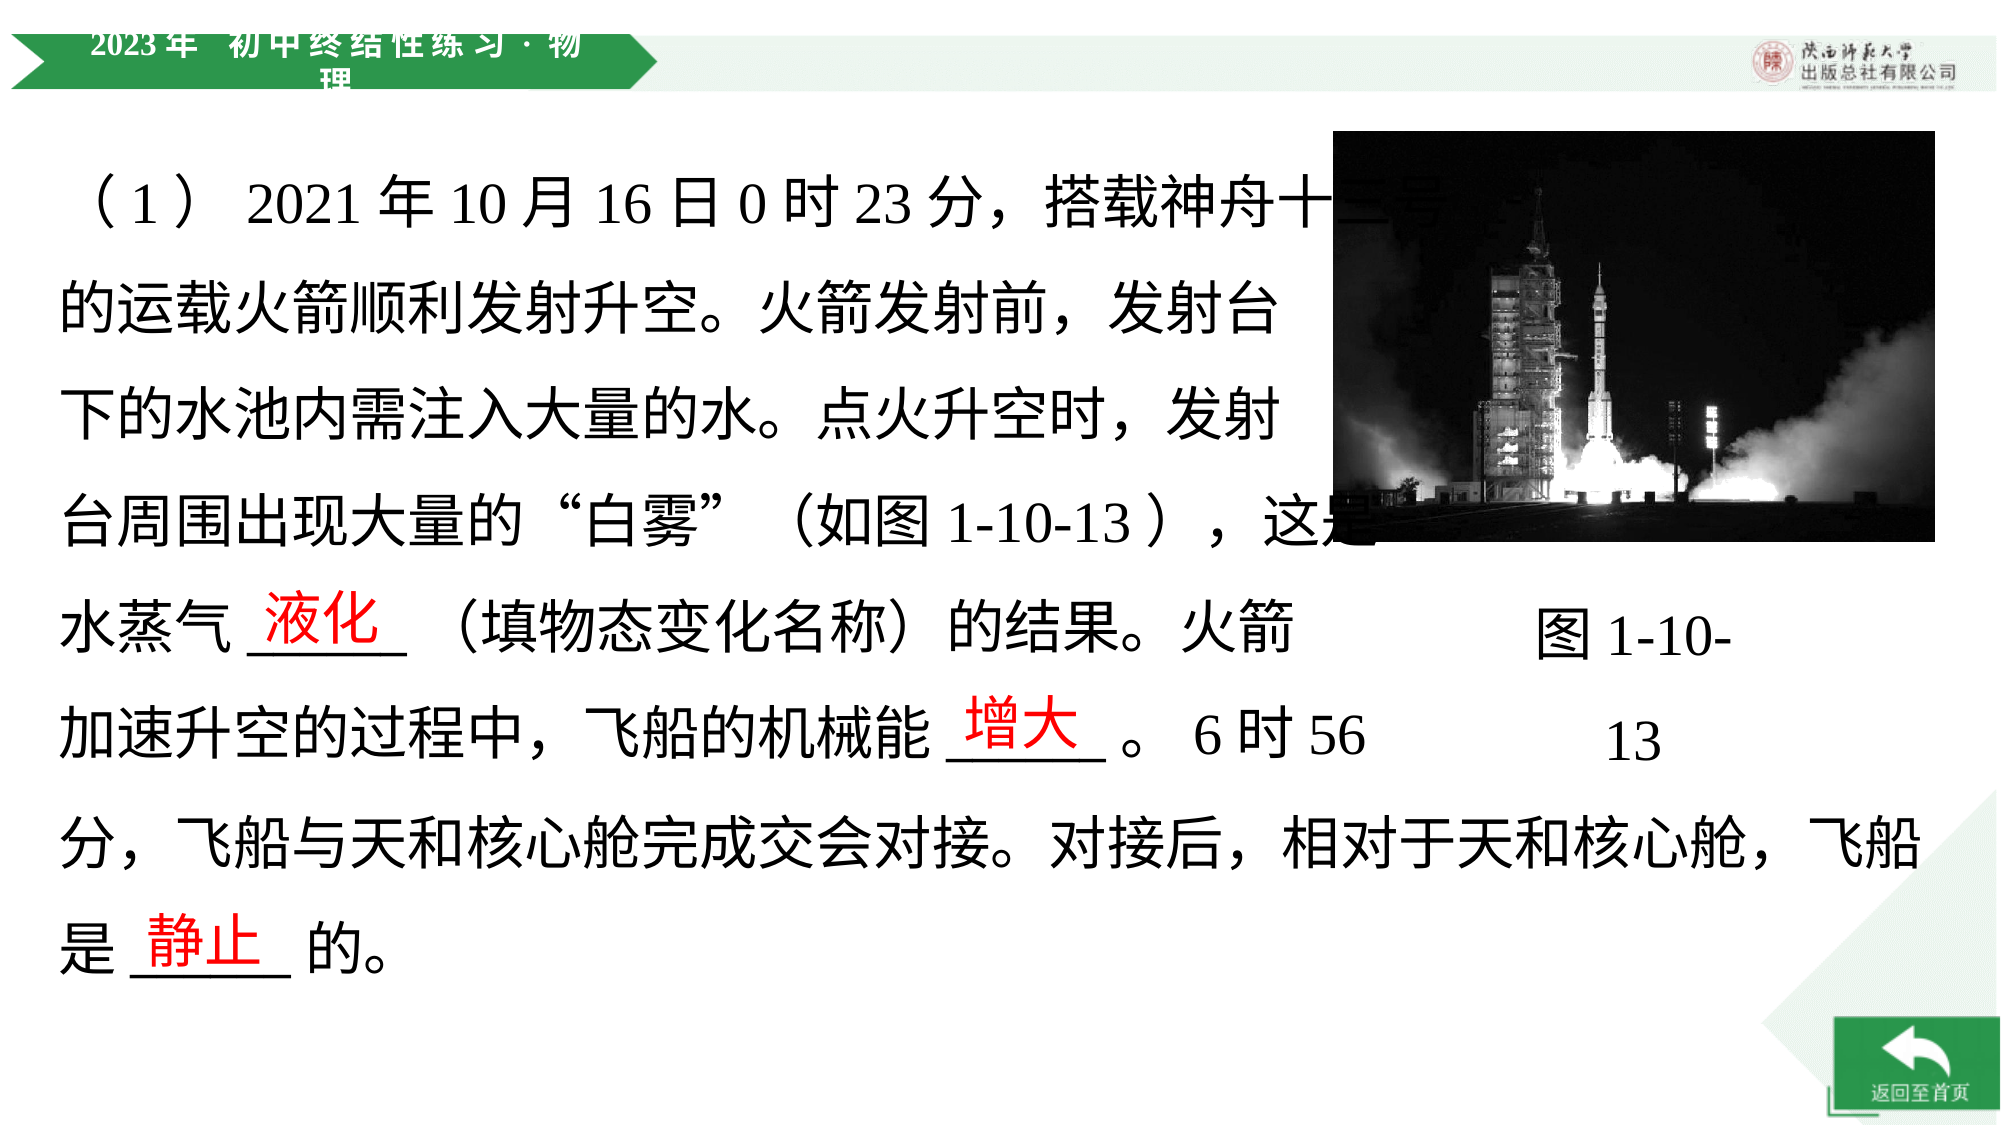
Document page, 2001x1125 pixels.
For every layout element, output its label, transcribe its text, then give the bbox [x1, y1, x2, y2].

text_box 液化 [256, 545, 387, 640]
text_box 分，飞船与天和核心舱完成交会对接。对接后，相对于天和核心舱，飞船 是______的。 [58, 769, 1941, 968]
text_box 图1-10-13 [1505, 562, 1763, 726]
picture [0, 0, 2001, 1125]
text_box 增大 [956, 649, 1087, 744]
text_box （1）2021年10月16日0时23分，搭载神舟十三号 的运载火箭顺利发射升空。火箭发射前，发射台 下的水池内需注入大量的水。点火升空时，发射 台周围出现大量的“白雾”（如图1-10-13），这是 水蒸气______（填物态变化名称）的结果。火箭 加速升空的过程中，飞船的机械能______。6时56 [58, 128, 1317, 759]
